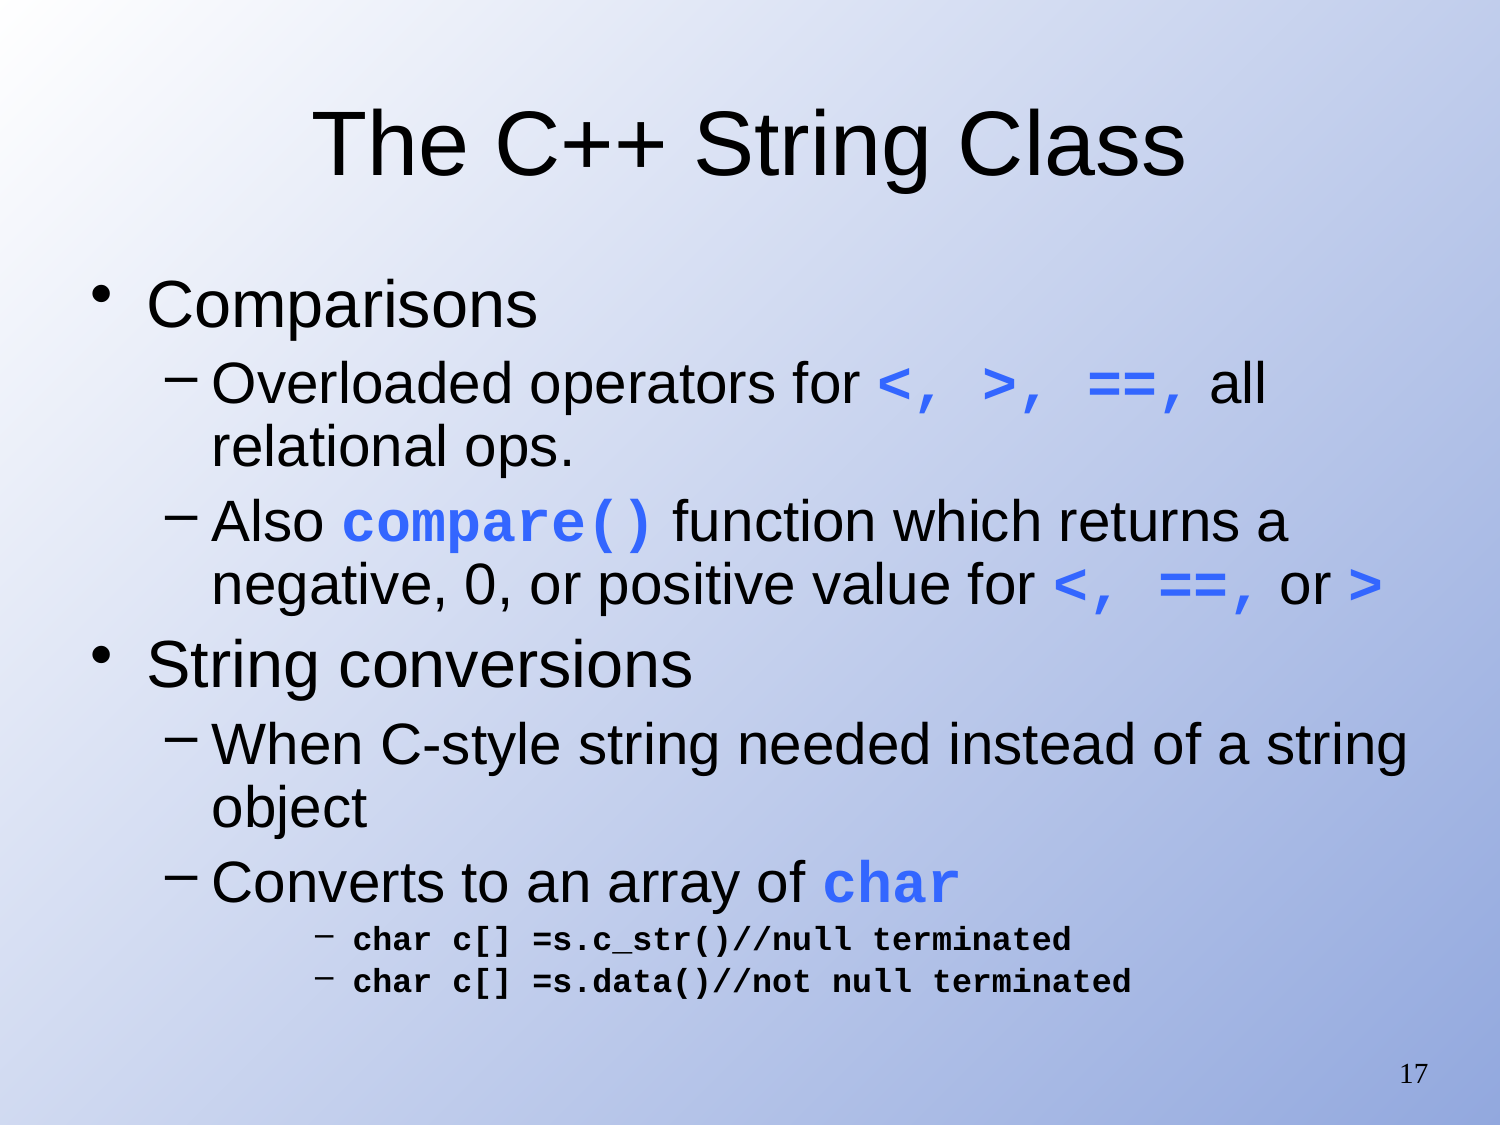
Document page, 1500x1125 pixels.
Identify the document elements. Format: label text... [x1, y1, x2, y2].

title The C++ String Class [75, 45, 1425, 233]
slide_number 17 [1093, 1046, 1444, 1125]
list Comparisons Overloaded operators for <, >, ==, all relational ops. Also compare() function which returns a negative, 0, or positive value for <, ==, or > String conversions When C-style string needed instead of a string object Converts to an array of char char c[] =s.c_str()//null terminated char c[] =s.data()//not null terminated [75, 262, 1500, 1041]
